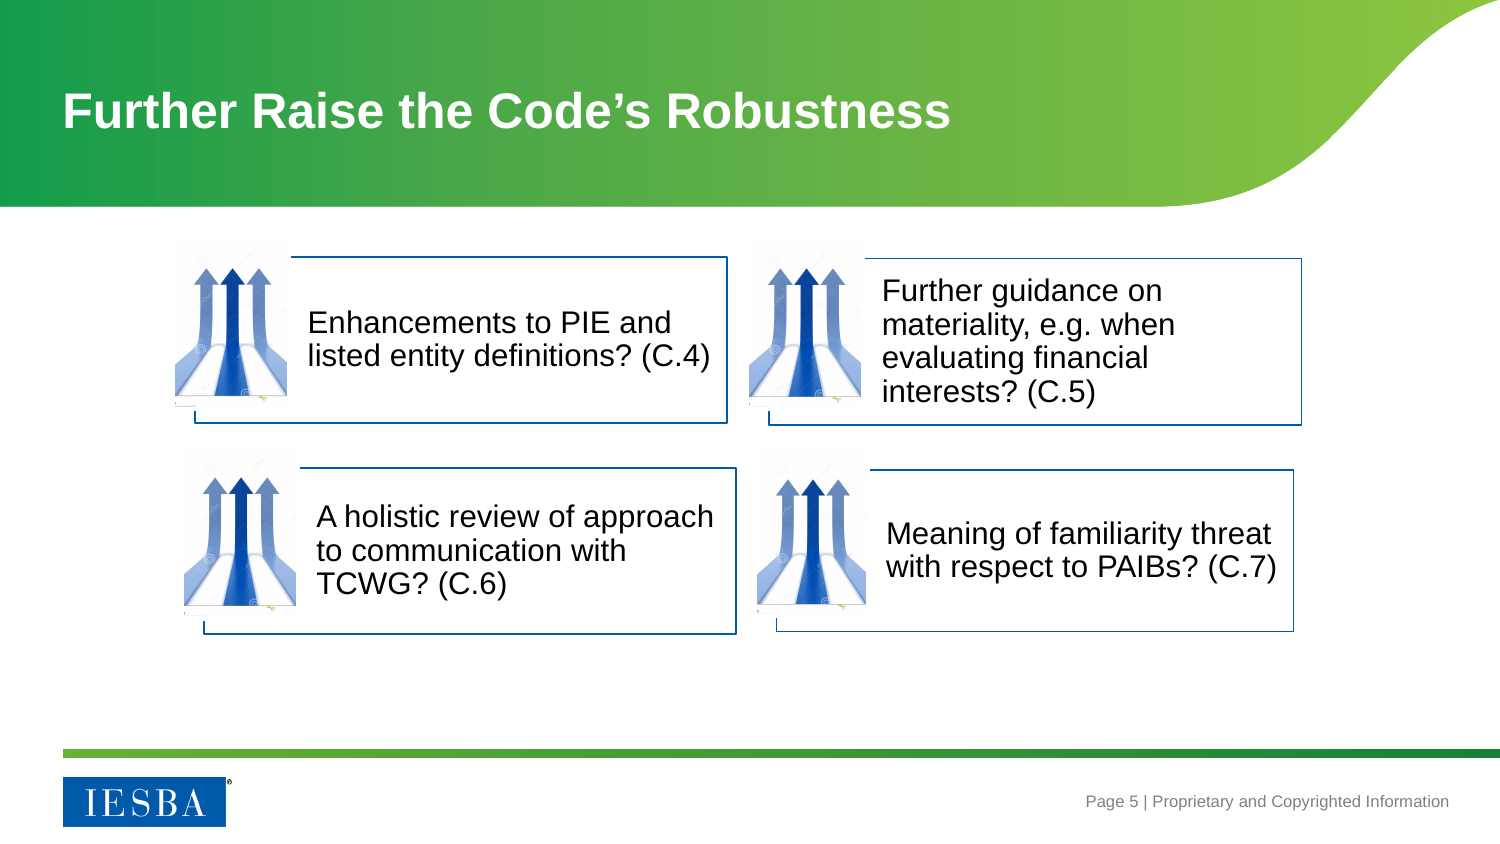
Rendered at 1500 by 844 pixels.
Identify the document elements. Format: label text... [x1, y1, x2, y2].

picture [63, 777, 232, 827]
picture [0, 0, 1500, 207]
title Further Raise the Code’s Robustness [62, 75, 1300, 142]
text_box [74, 234, 1401, 635]
